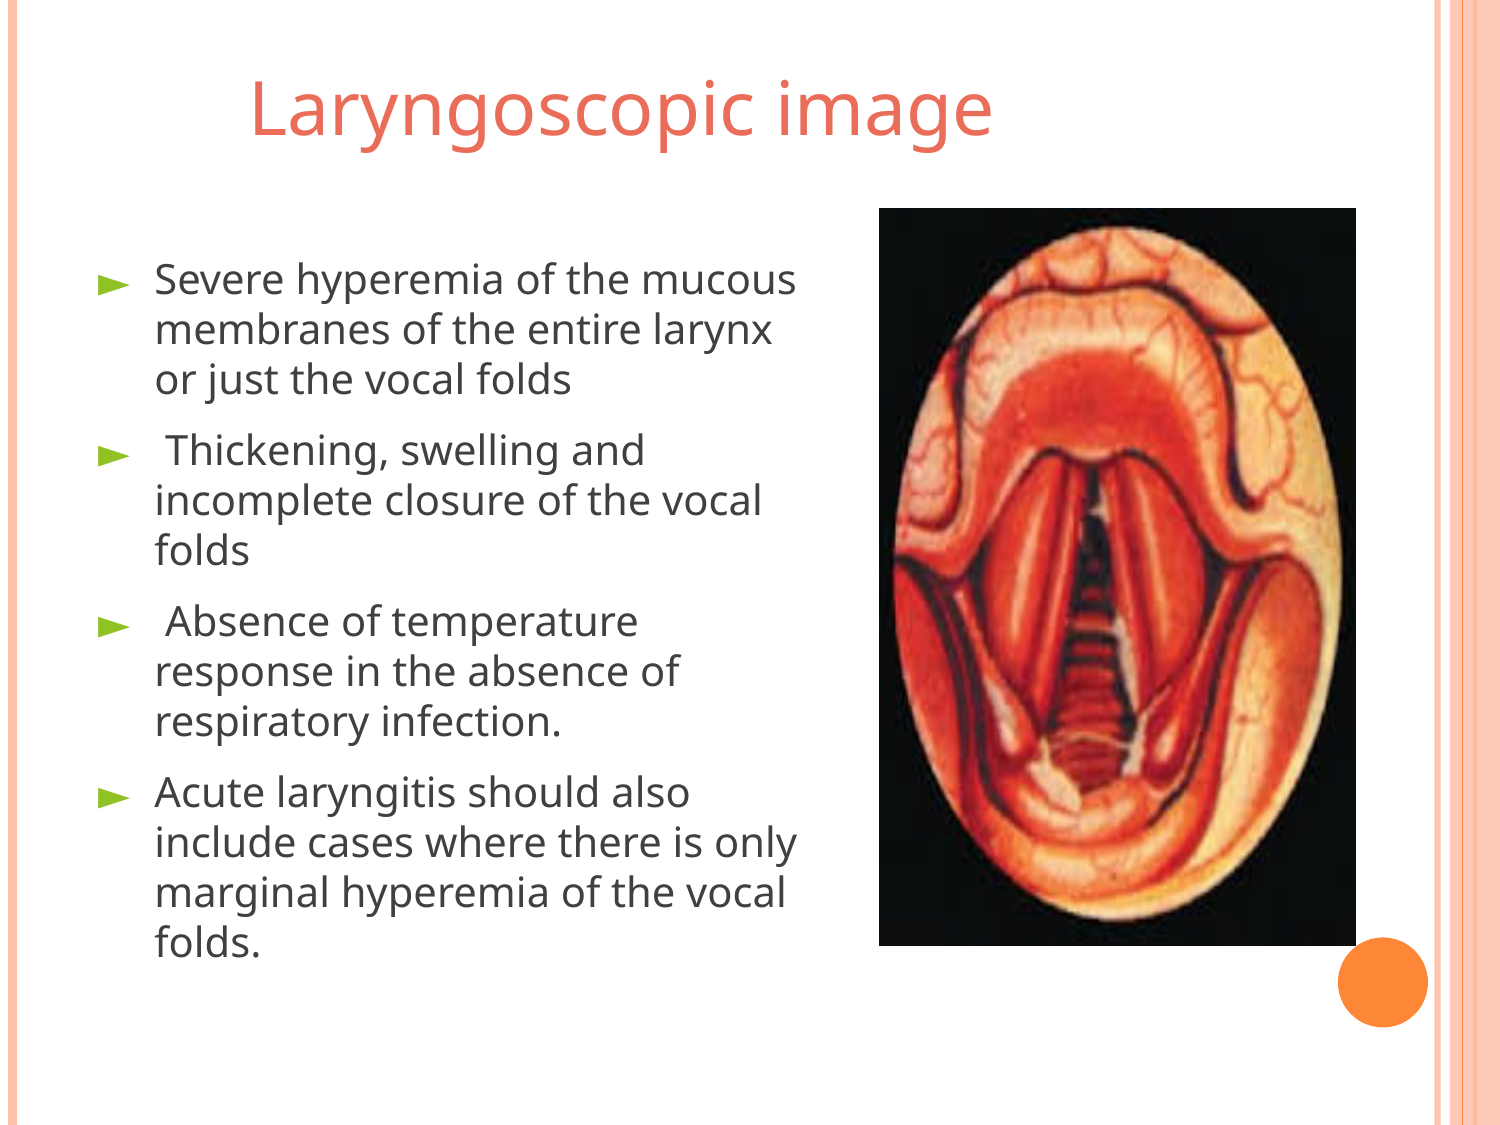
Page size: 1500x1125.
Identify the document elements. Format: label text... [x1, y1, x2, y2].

text_box Severe hyperemia of the mucous membranes of the entire larynx or just the vocal folds Thickening, swelling and incomplete closure of the vocal folds Absence of temperature response in the absence of respiratory infection. Acute laryngitis should also include cases where there is only marginal hyperemia of the vocal folds. [83, 179, 821, 991]
picture [879, 207, 1356, 946]
text_box Laryngoscopic image [140, 53, 1124, 180]
